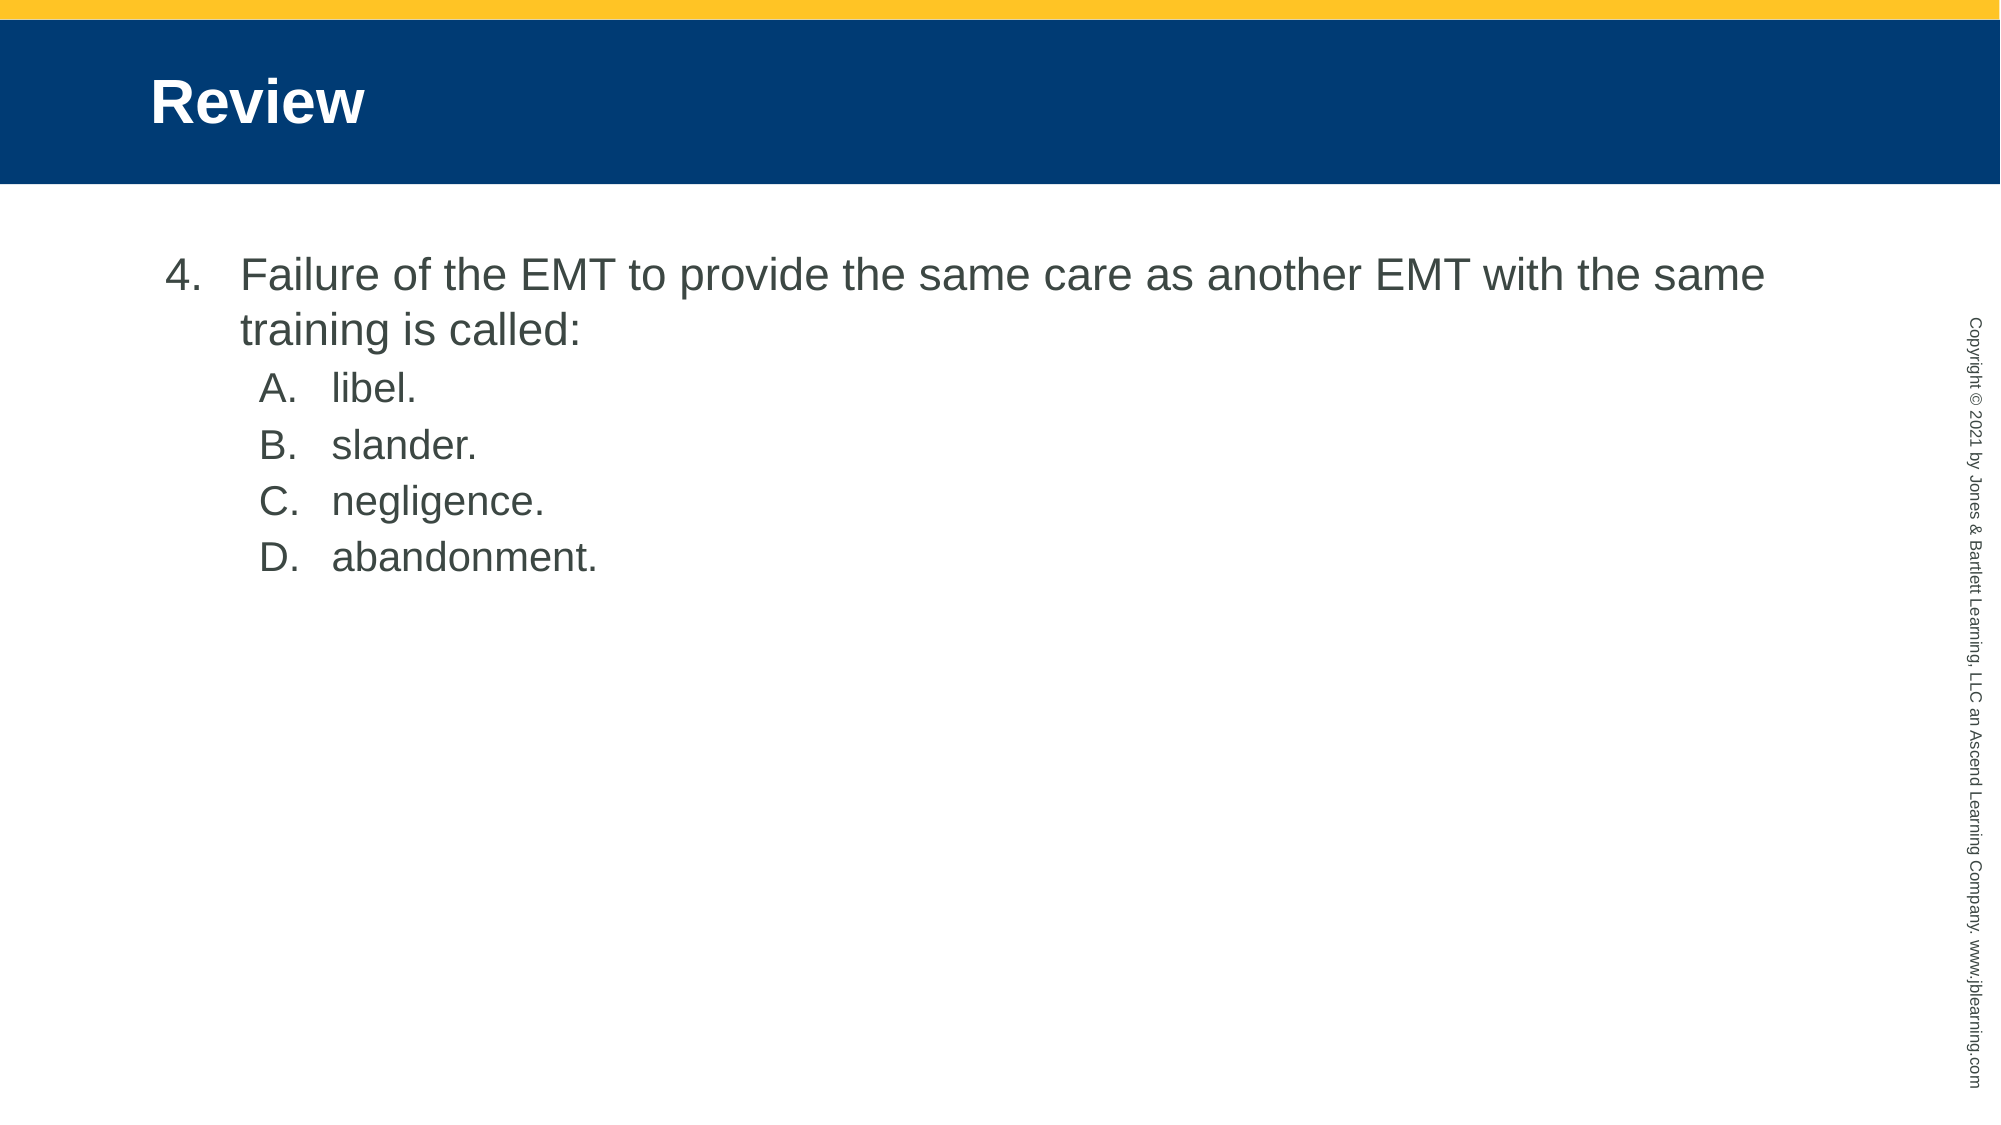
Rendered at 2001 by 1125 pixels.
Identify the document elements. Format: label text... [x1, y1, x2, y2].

list Failure of the EMT to provide the same care as another EMT with the same training is called: libel. slander. negligence. abandonment. [150, 237, 1850, 1025]
title Review [0, 19, 2000, 185]
